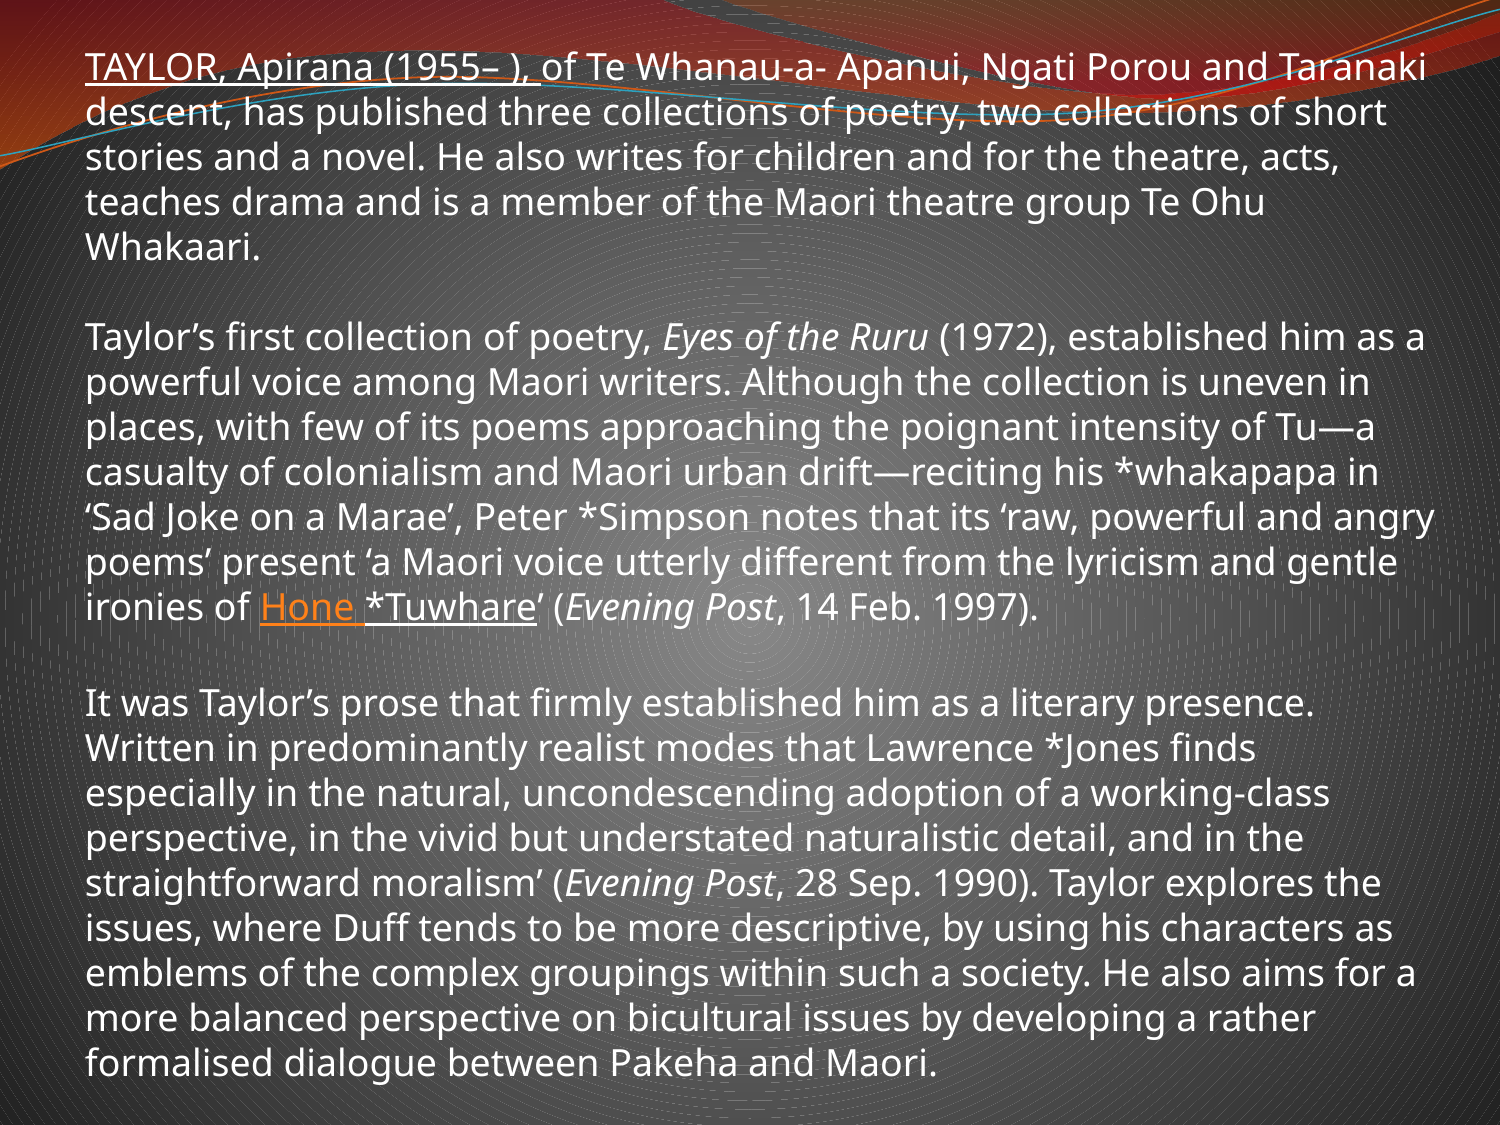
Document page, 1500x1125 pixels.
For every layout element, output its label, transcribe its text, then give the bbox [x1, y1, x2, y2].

text_box TAYLOR, Apirana (1955– ), of Te Whanau-a- Apanui, Ngati Porou and Taranaki descent, has published three collections of poetry, two collections of short stories and a novel. He also writes for children and for the theatre, acts, teaches drama and is a member of the Maori theatre group Te Ohu Whakaari. Taylor’s first collection of poetry, Eyes of the Ruru (1972), established him as a powerful voice among Maori writers. Although the collection is uneven in places, with few of its poems approaching the poignant intensity of Tu—a casualty of colonialism and Maori urban drift—reciting his *whakapapa in ‘Sad Joke on a Marae’, Peter *Simpson notes that its ‘raw, powerful and angry poems’ present ‘a Maori voice utterly different from the lyricism and gentle ironies of Hone *Tuwhare’ (Evening Post, 14 Feb. 1997). It was Taylor’s prose that firmly established him as a literary presence. Written in predominantly realist modes that Lawrence *Jones finds especially in the natural, uncondescending adoption of a working-class perspective, in the vivid but understated naturalistic detail, and in the straightforward moralism’ (Evening Post, 28 Sep. 1990). Taylor explores the issues, where Duff tends to be more descriptive, by using his characters as emblems of the complex groupings within such a society. He also aims for a more balanced perspective on bicultural issues by developing a rather formalised dialogue between Pakeha and Maori. [70, 35, 1454, 1125]
